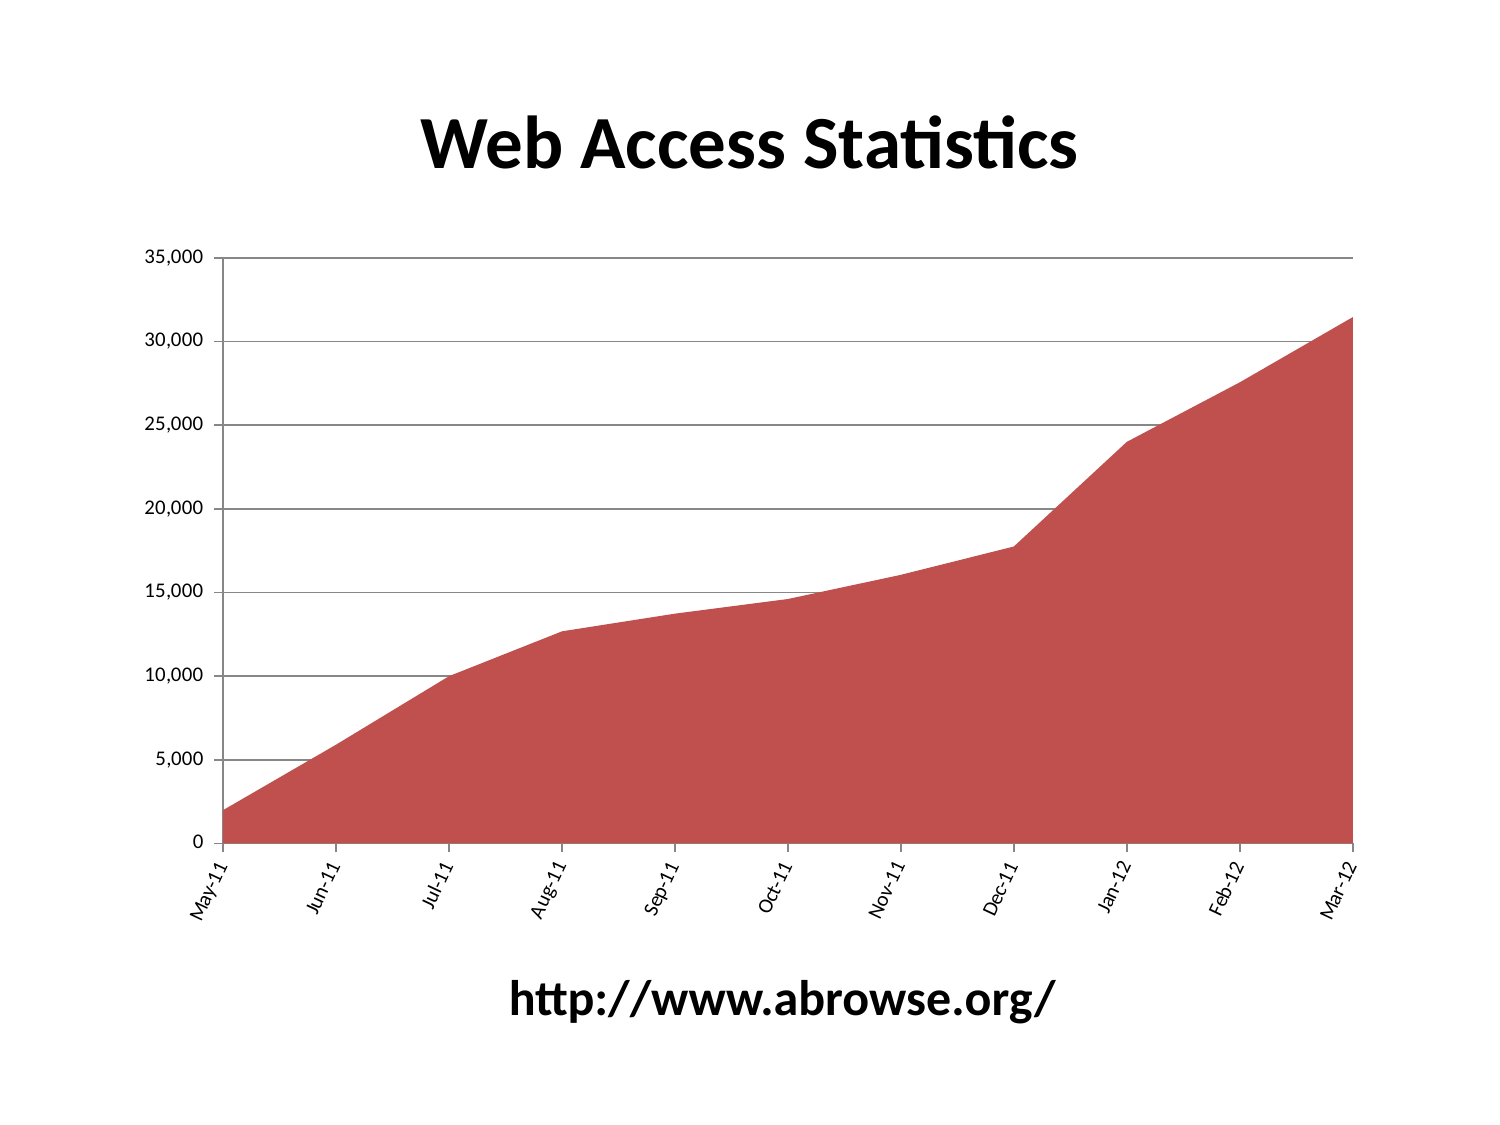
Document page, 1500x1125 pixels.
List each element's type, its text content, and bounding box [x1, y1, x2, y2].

text_box http://www.abrowse.org/ [493, 958, 1071, 1034]
title Web Access Statistics [75, 45, 1425, 233]
chart [123, 219, 1389, 941]
